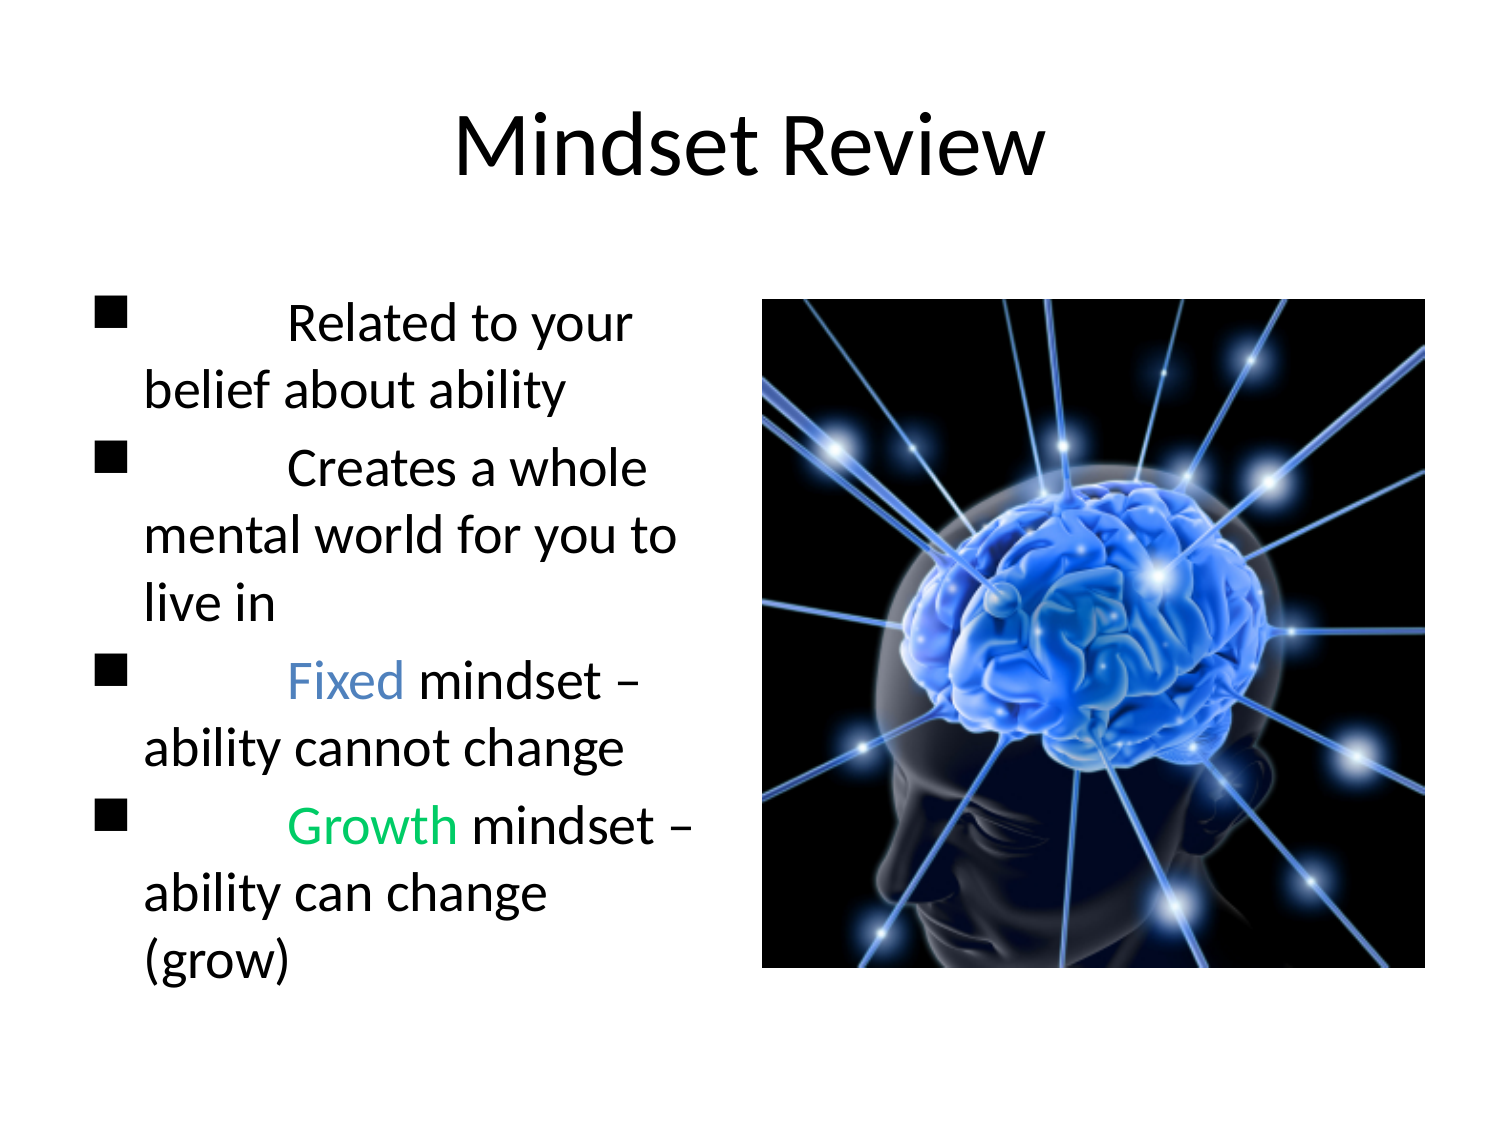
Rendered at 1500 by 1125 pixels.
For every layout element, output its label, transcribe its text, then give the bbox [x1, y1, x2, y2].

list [762, 262, 1426, 1006]
title Mindset Review [75, 45, 1425, 233]
list Related to your belief about ability Creates a whole mental world for you to live in Fixed mindset – ability cannot change Growth mindset – ability can change (grow) [75, 200, 738, 1005]
